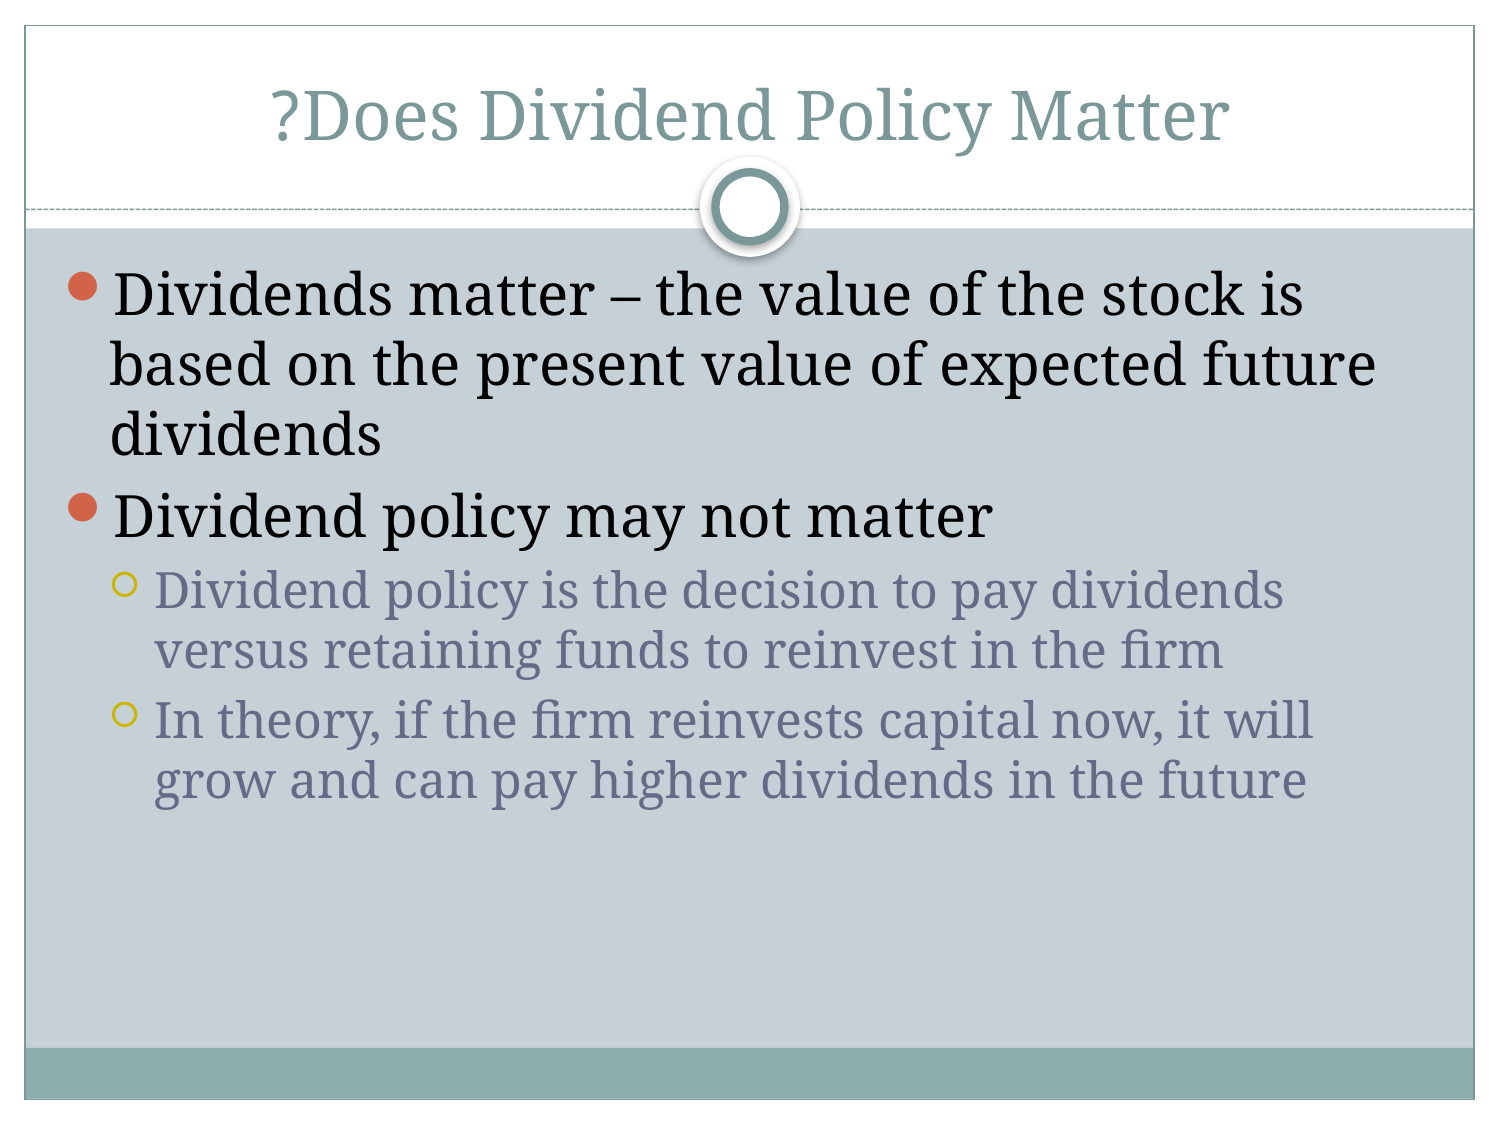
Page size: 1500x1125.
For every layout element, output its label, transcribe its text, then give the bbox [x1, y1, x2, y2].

title Does Dividend Policy Matter? [49, 37, 1450, 162]
list Dividends matter – the value of the stock is based on the present value of expected future dividends Dividend policy may not matter Dividend policy is the decision to pay dividends versus retaining funds to reinvest in the firm In theory, if the firm reinvests capital now, it will grow and can pay higher dividends in the future [49, 249, 1450, 1005]
